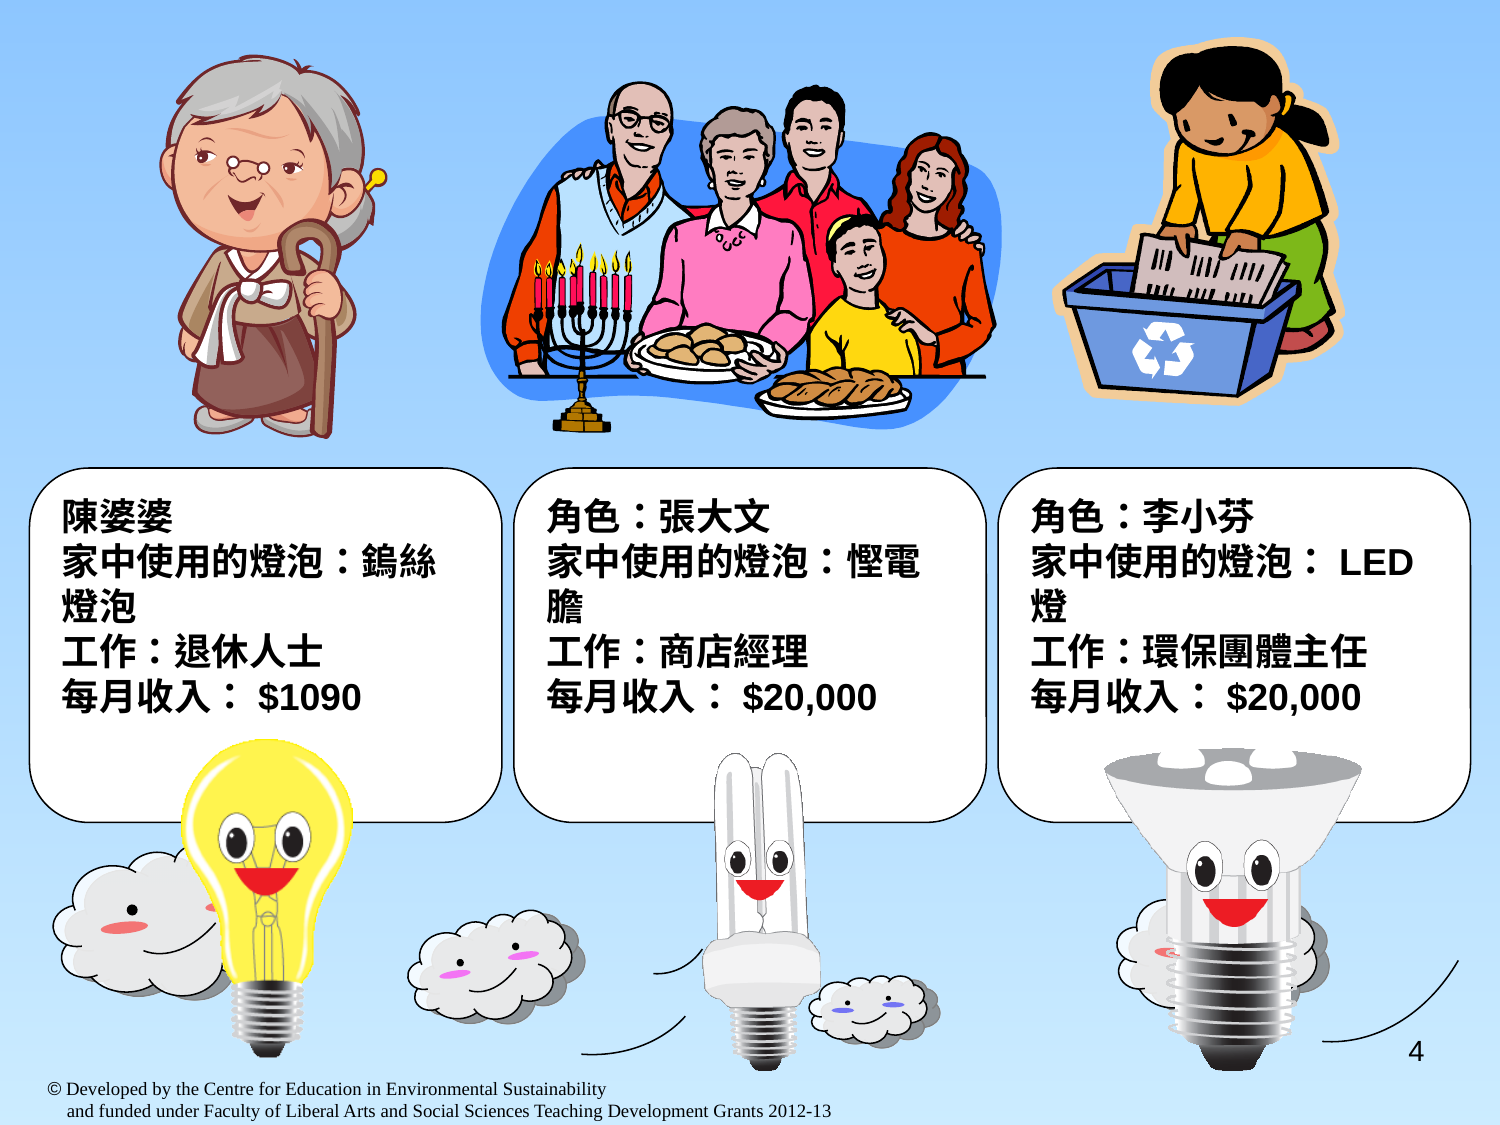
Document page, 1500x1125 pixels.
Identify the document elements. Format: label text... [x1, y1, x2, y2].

text_box 角色：李小芬 家中使用的燈泡：LED 燈 工作：環保團體主任 每月收入：$20,000 [998, 468, 1471, 823]
slide_number 4 [1143, 1024, 1440, 1103]
text_box 角色：張大文 家中使用的燈泡：慳電膽 工作：商店經理 每月收入：$20,000 [513, 468, 987, 823]
text_box 陳婆婆 家中使用的燈泡：鎢絲燈泡 工作：退休人士 每月收入：$1090 [29, 468, 502, 823]
picture [159, 54, 388, 440]
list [180, 739, 353, 1059]
picture [477, 77, 1007, 438]
picture [702, 753, 822, 1071]
picture [1045, 30, 1346, 413]
picture [1104, 744, 1362, 1071]
text_box © Developed by the Centre for Education in Environmental Sustainability and funded under Faculty of Liberal Arts and Social Sciences Teaching Development Grants 2012-13 [33, 1069, 852, 1125]
